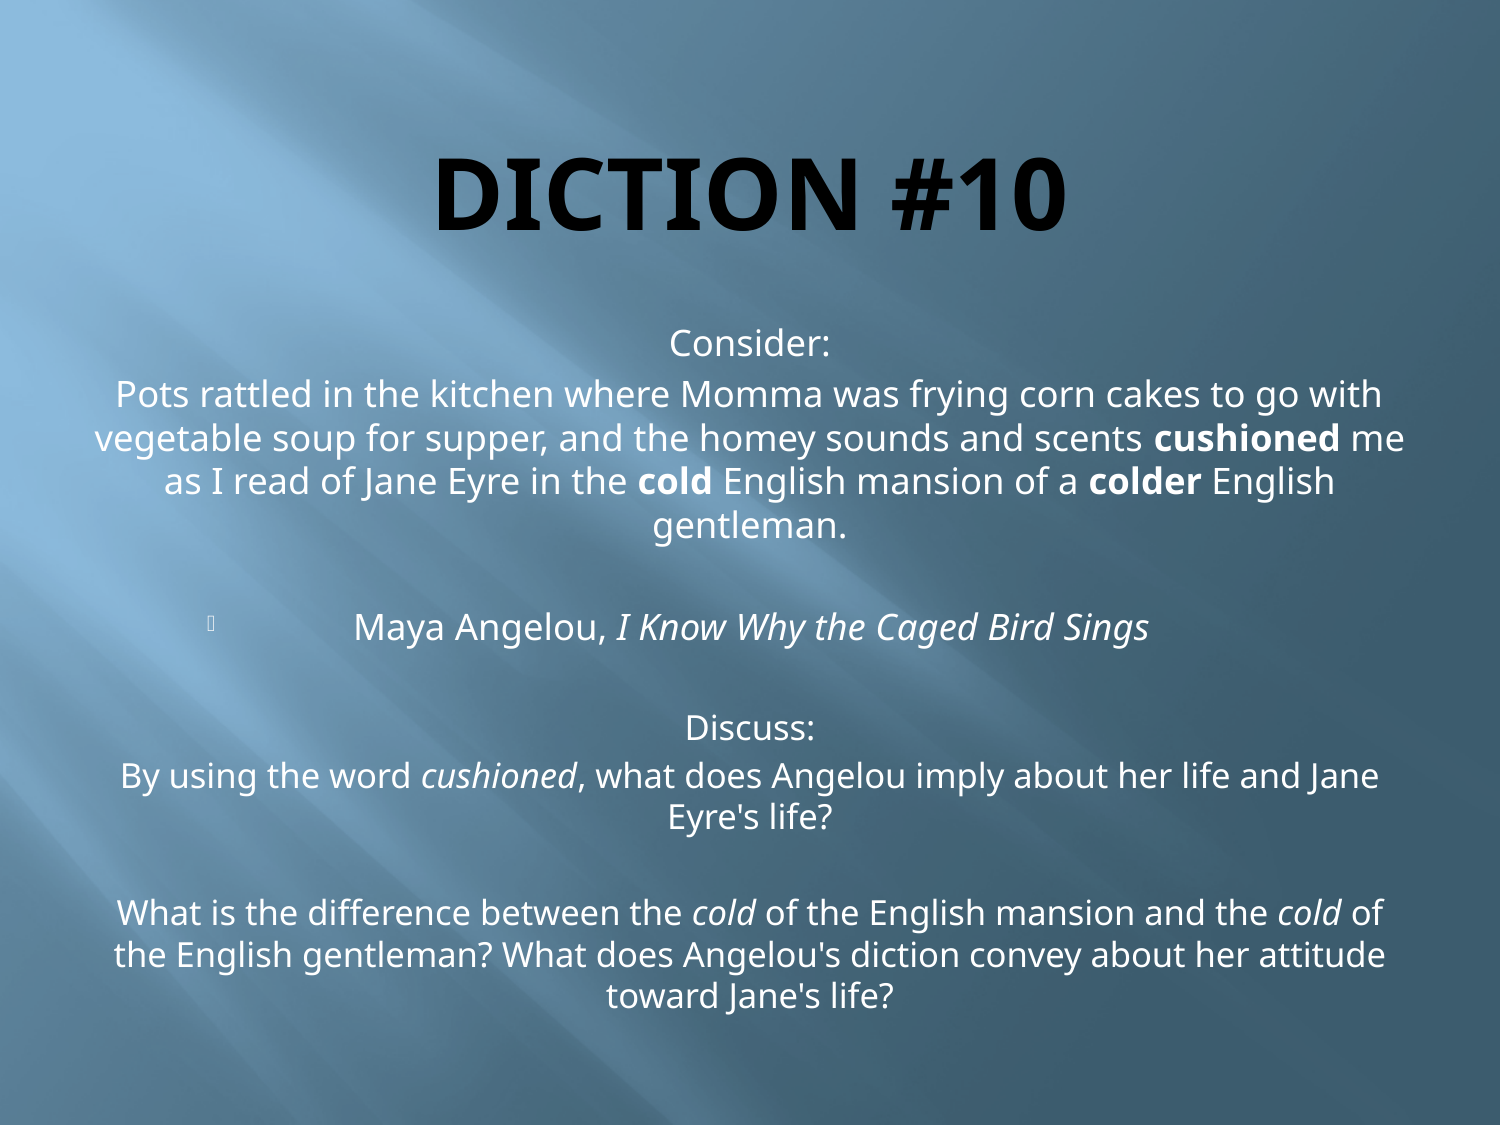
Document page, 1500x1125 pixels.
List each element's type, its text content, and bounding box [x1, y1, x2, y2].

subtitle Consider: Pots rattled in the kitchen where Momma was frying corn cakes to go with vegetable soup for supper, and the homey sounds and scents cushioned me as I read of Jane Eyre in the cold English mansion of a colder English gentleman. Maya Angelou, I Know Why the Caged Bird Sings Discuss: By using the word cushioned, what does Angelou imply about her life and Jane Eyre's life? What is the difference between the cold of the English mansion and the cold of the English gentleman? What does Angelou's diction convey about her attitude toward Jane's life? [75, 312, 1425, 1025]
title Diction #10 [75, 75, 1425, 250]
